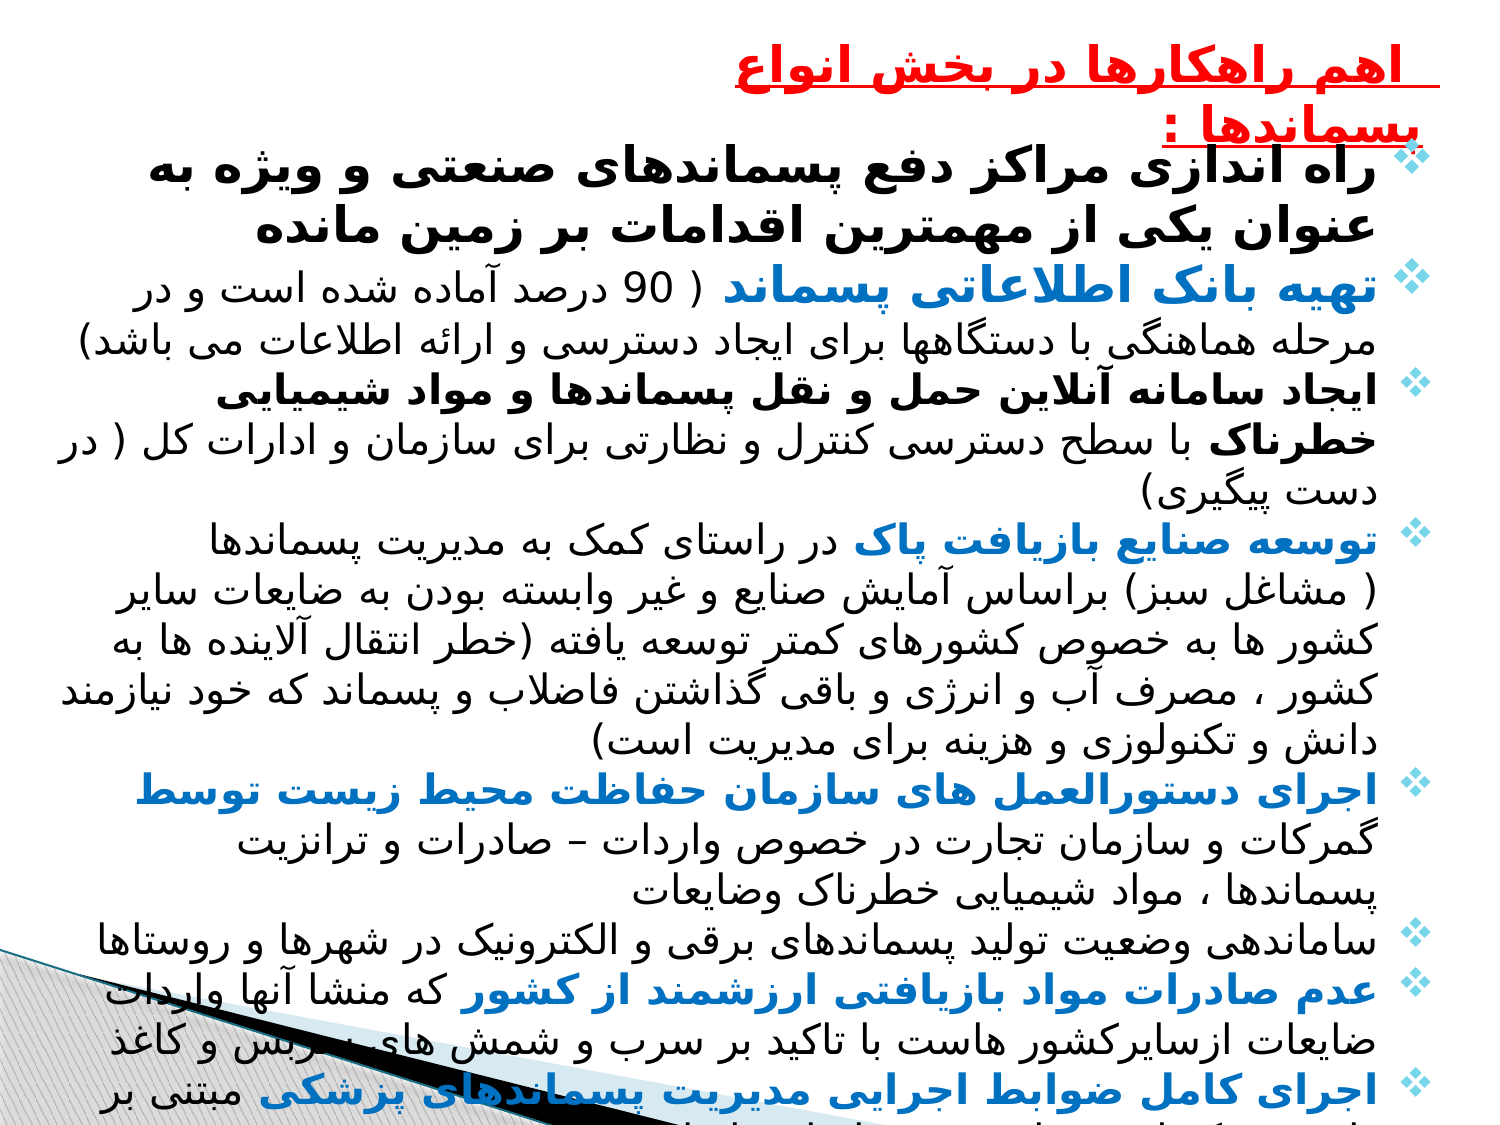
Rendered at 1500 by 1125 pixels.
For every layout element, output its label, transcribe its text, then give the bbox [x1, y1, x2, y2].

text_box اهم راهکارها در بخش انواع پسماندها : [537, 24, 1438, 125]
text_box راه اندازی مراکز دفع پسماندهای صنعتی و ویژه به عنوان یکی از مهمترین اقدامات بر زمین مانده تهیه بانک اطلاعاتی پسماند ( 90 درصد آماده شده است و در مرحله هماهنگی با دستگاهها برای ایجاد دسترسی و ارائه اطلاعات می باشد) ایجاد سامانه آنلاین حمل و نقل پسماندها و مواد شیمیایی خطرناک با سطح دسترسی کنترل و نظارتی برای سازمان و ادارات کل ( در دست پیگیری) توسعه صنایع بازیافت پاک در راستای کمک به مدیریت پسماندها ( مشاغل سبز) براساس آمایش صنایع و غیر وابسته بودن به ضایعات سایر کشور ها به خصوص کشورهای کمتر توسعه یافته (خطر انتقال آلاینده ها به کشور ، مصرف آب و انرژی و باقی گذاشتن فاضلاب و پسماند که خود نیازمند دانش و تکنولوزی و هزینه برای مدیریت است) اجرای دستورالعمل های سازمان حفاظت محیط زیست توسط گمرکات و سازمان تجارت در خصوص واردات – صادرات و ترانزیت پسماندها ، مواد شیمیایی خطرناک وضایعات ساماندهی وضعیت تولید پسماندهای برقی و الکترونیک در شهرها و روستاها عدم صادرات مواد بازیافتی ارزشمند از کشور که منشا آنها واردات ضایعات ازسایرکشور هاست با تاکید بر سرب و شمش های سربس و کاغذ اجرای کامل ضوابط اجرایی مدیریت پسماندهای پزشکی مبتنی بر دانش و تکنولوژی های بروز براساس اسلاید بعدی: [37, 125, 1450, 1125]
